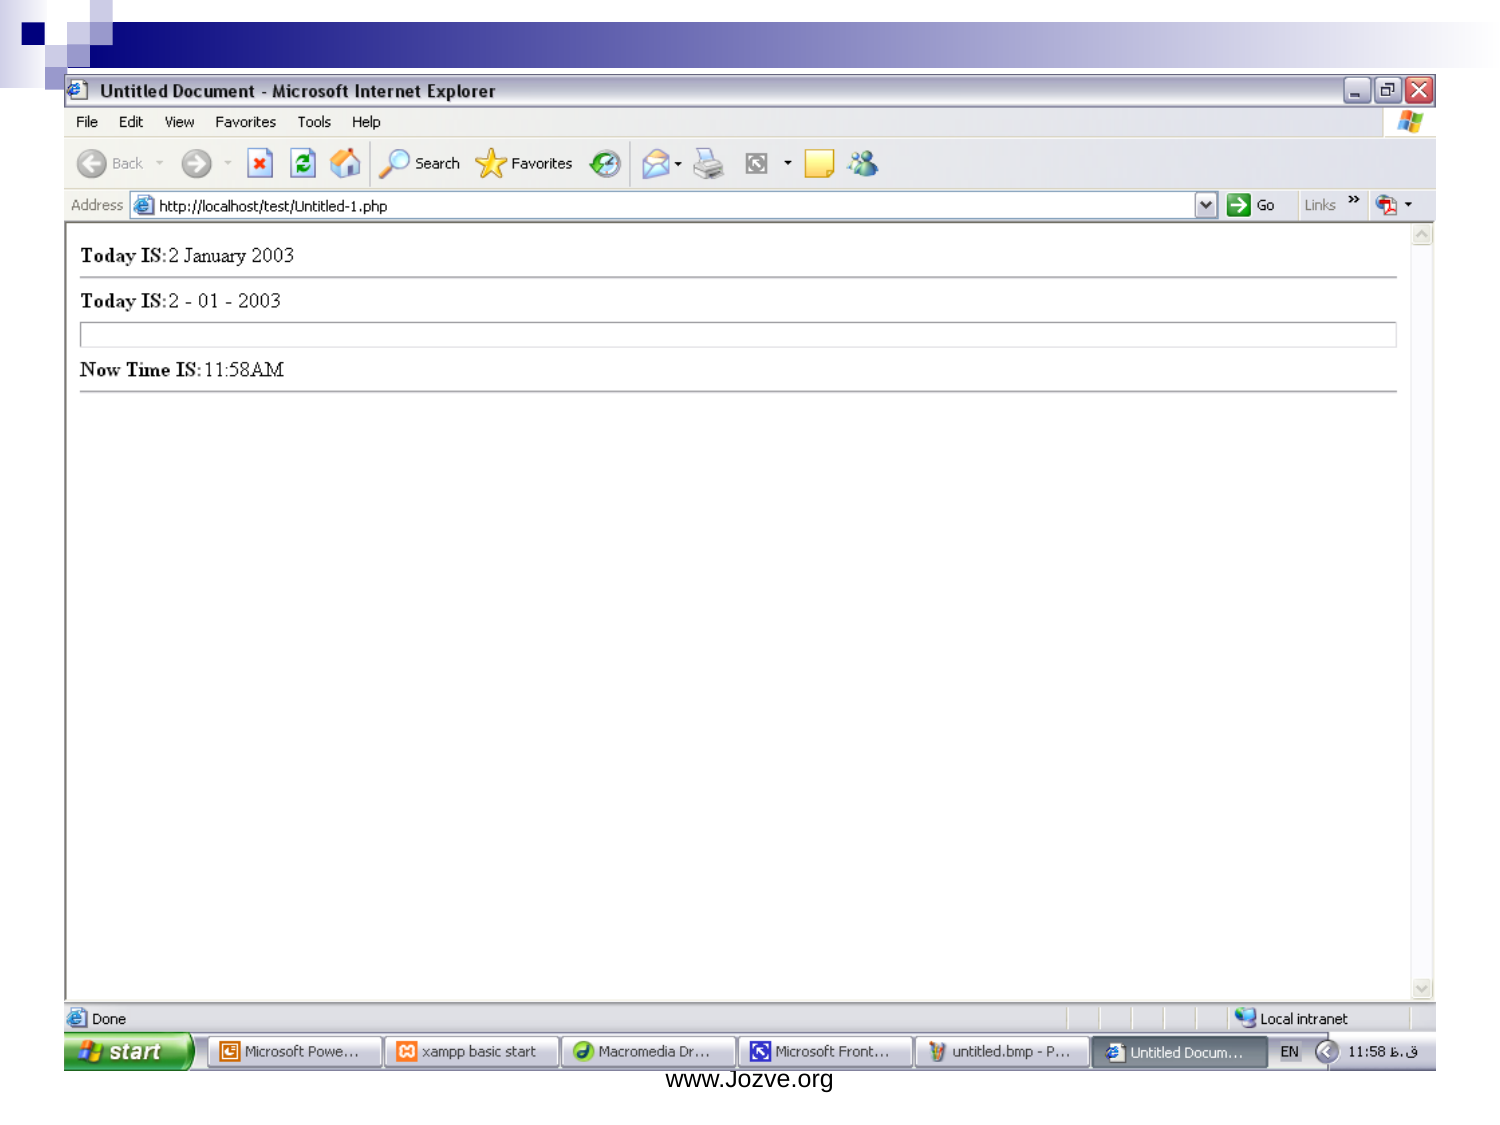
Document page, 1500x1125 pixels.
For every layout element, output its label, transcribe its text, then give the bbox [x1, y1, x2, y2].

footer www.Jozve.org [512, 1079, 988, 1101]
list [64, 74, 1436, 1071]
